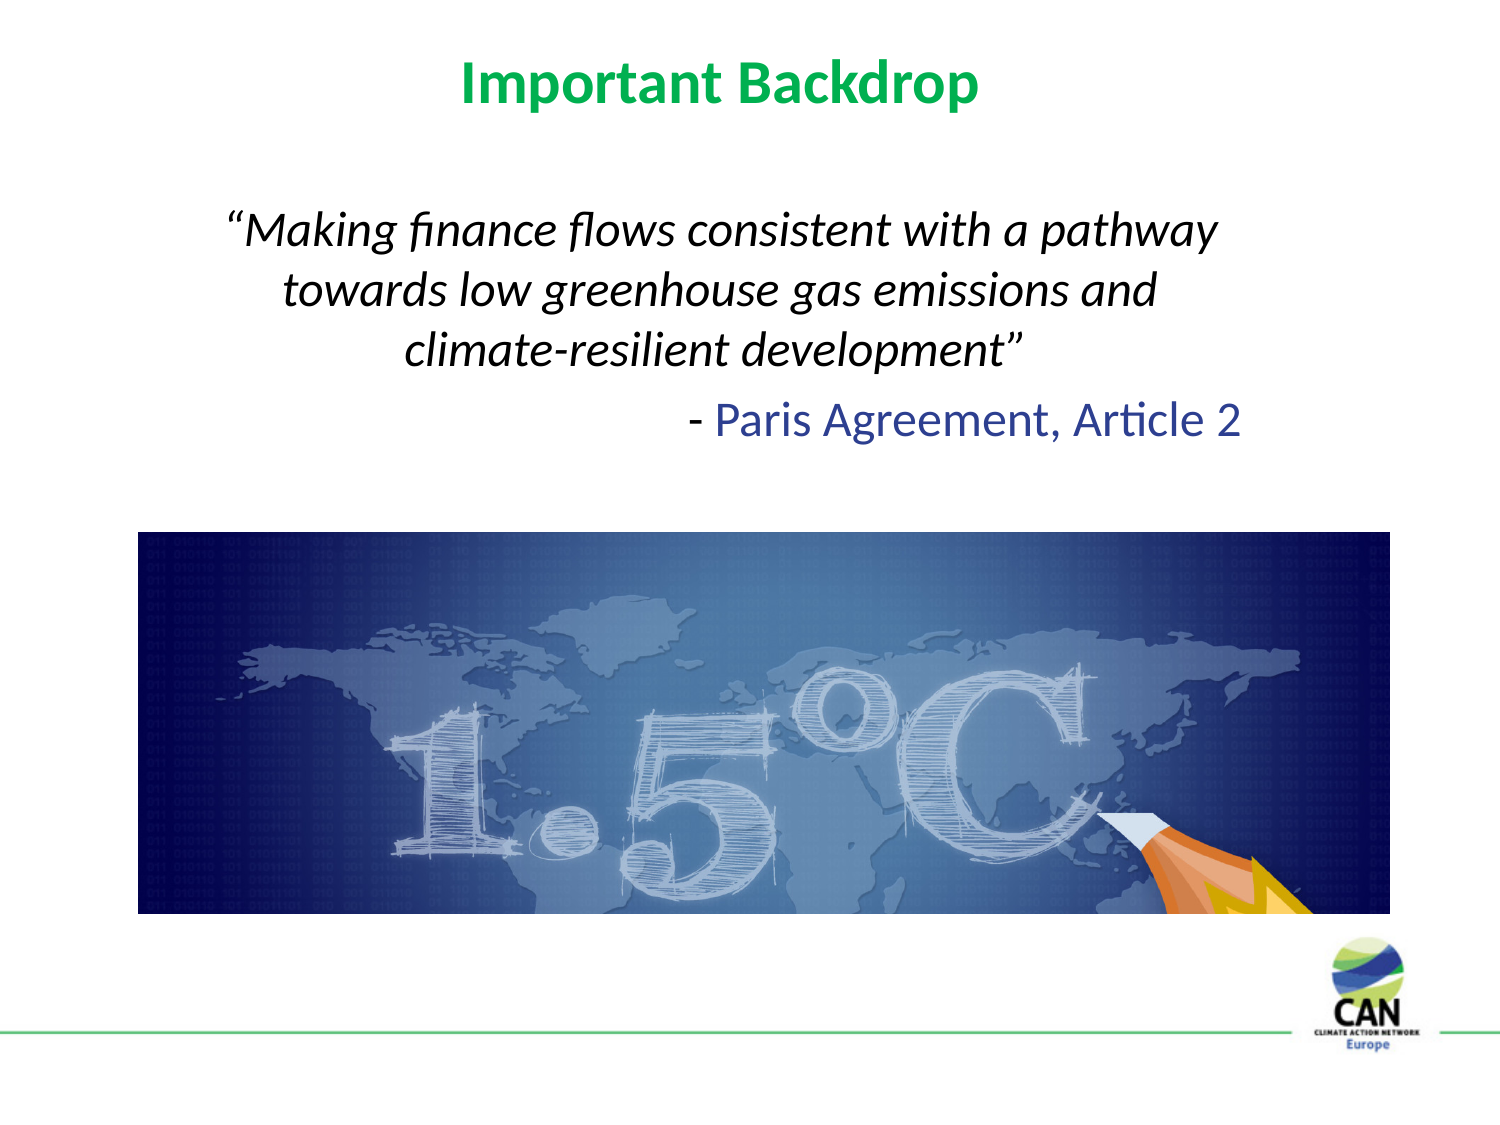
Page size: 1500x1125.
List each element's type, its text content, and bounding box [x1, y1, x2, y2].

picture [0, 0, 1500, 1125]
text_box Important Backdrop “Making finance flows consistent with a pathway towards low greenhouse gas emissions and climate-resilient development” - Paris Agreement, Article 2 [187, 35, 1254, 395]
